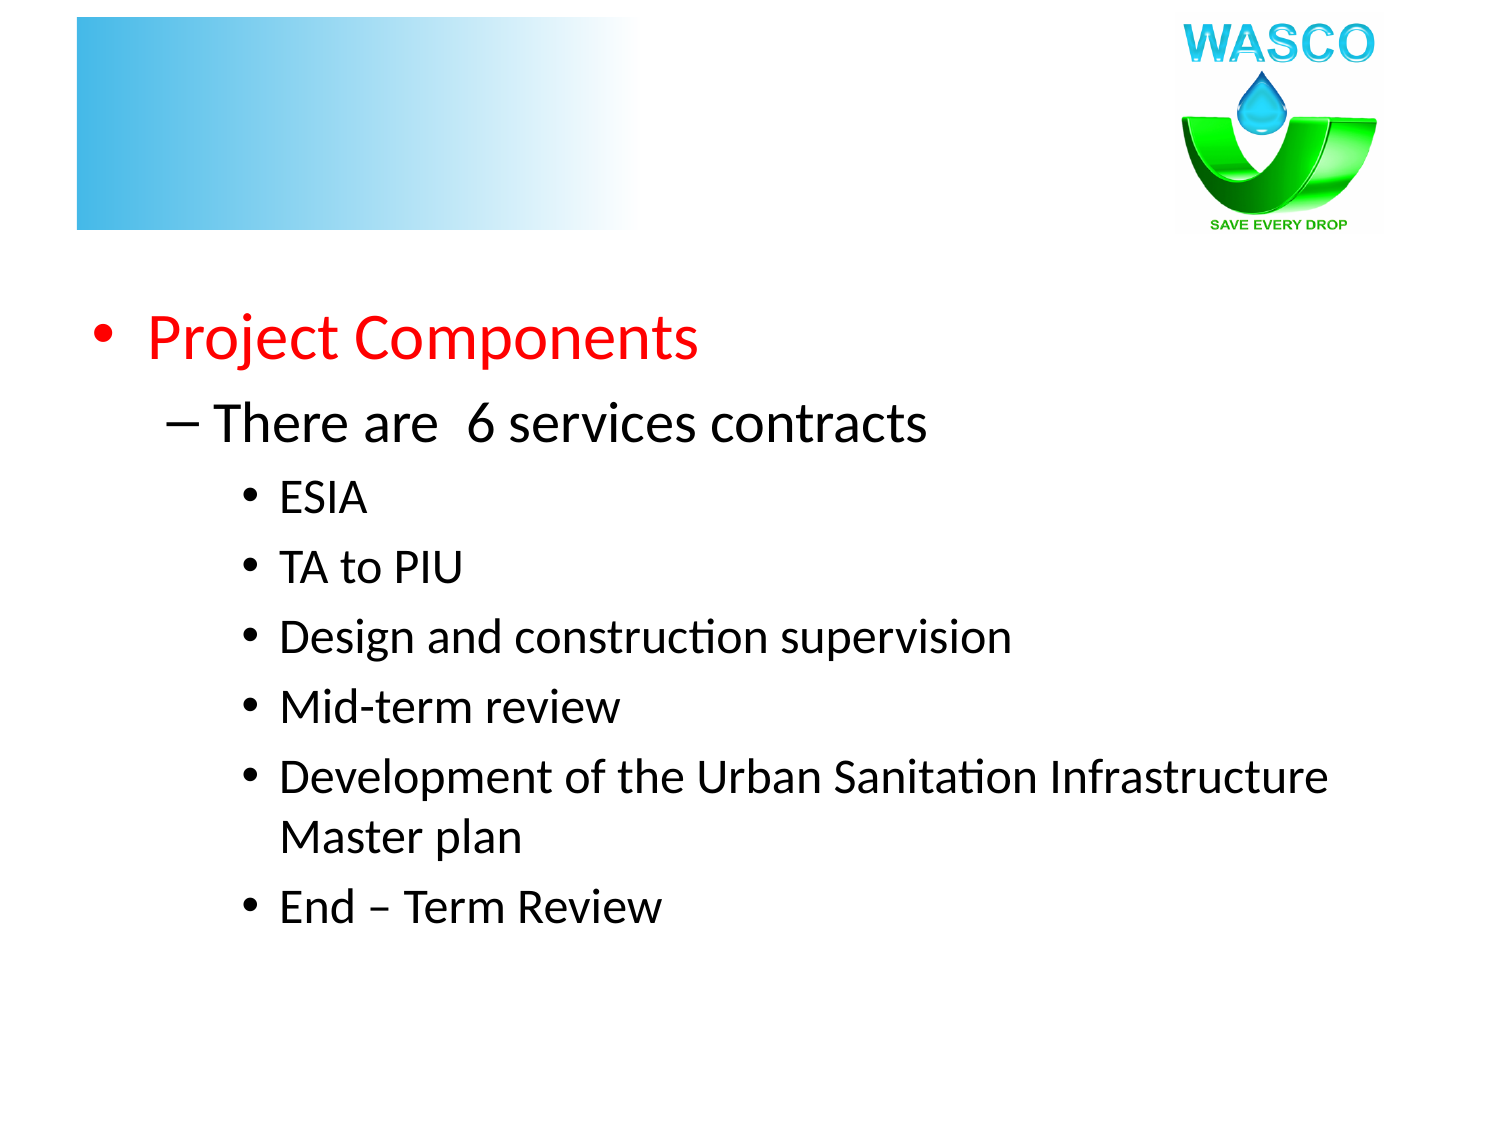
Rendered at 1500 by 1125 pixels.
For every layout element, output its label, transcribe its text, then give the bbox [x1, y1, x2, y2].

list Project Components There are 6 services contracts ESIA TA to PIU Design and construction supervision Mid-term review Development of the Urban Sanitation Infrastructure Master plan End – Term Review [76, 284, 1427, 1028]
picture [1174, 12, 1384, 234]
text_box [76, 17, 640, 230]
